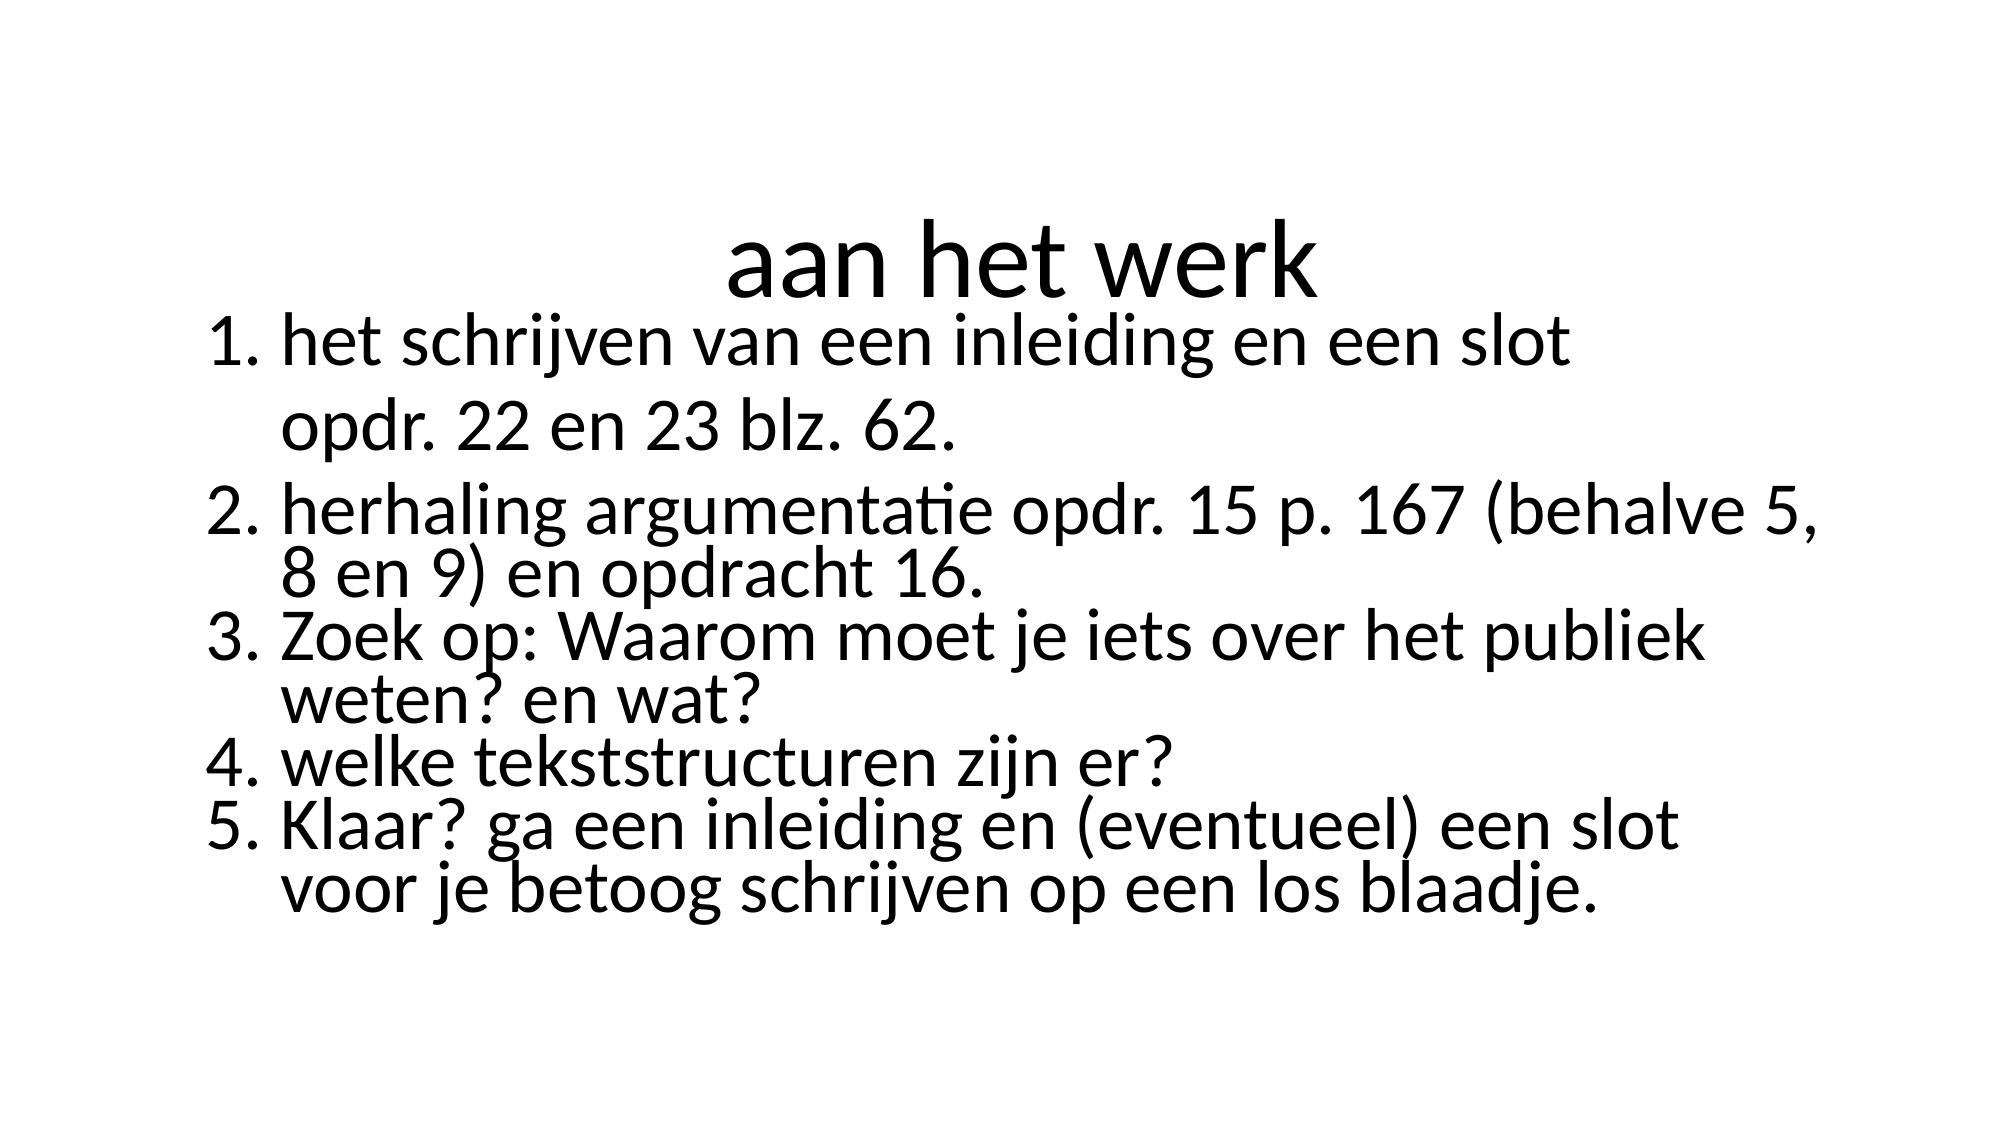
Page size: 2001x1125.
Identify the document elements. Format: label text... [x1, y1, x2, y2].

title aan het werk [249, 184, 1769, 307]
subtitle het schrijven van een inleiding en een slot opdr. 22 en 23 blz. 62. herhaling argumentatie opdr. 15 p. 167 (behalve 5, 8 en 9) en opdracht 16. Zoek op: Waarom moet je iets over het publiek weten? en wat? welke tekststructuren zijn er? Klaar? ga een inleiding en (eventueel) een slot voor je betoog schrijven op een los blaadje. [190, 307, 1849, 971]
